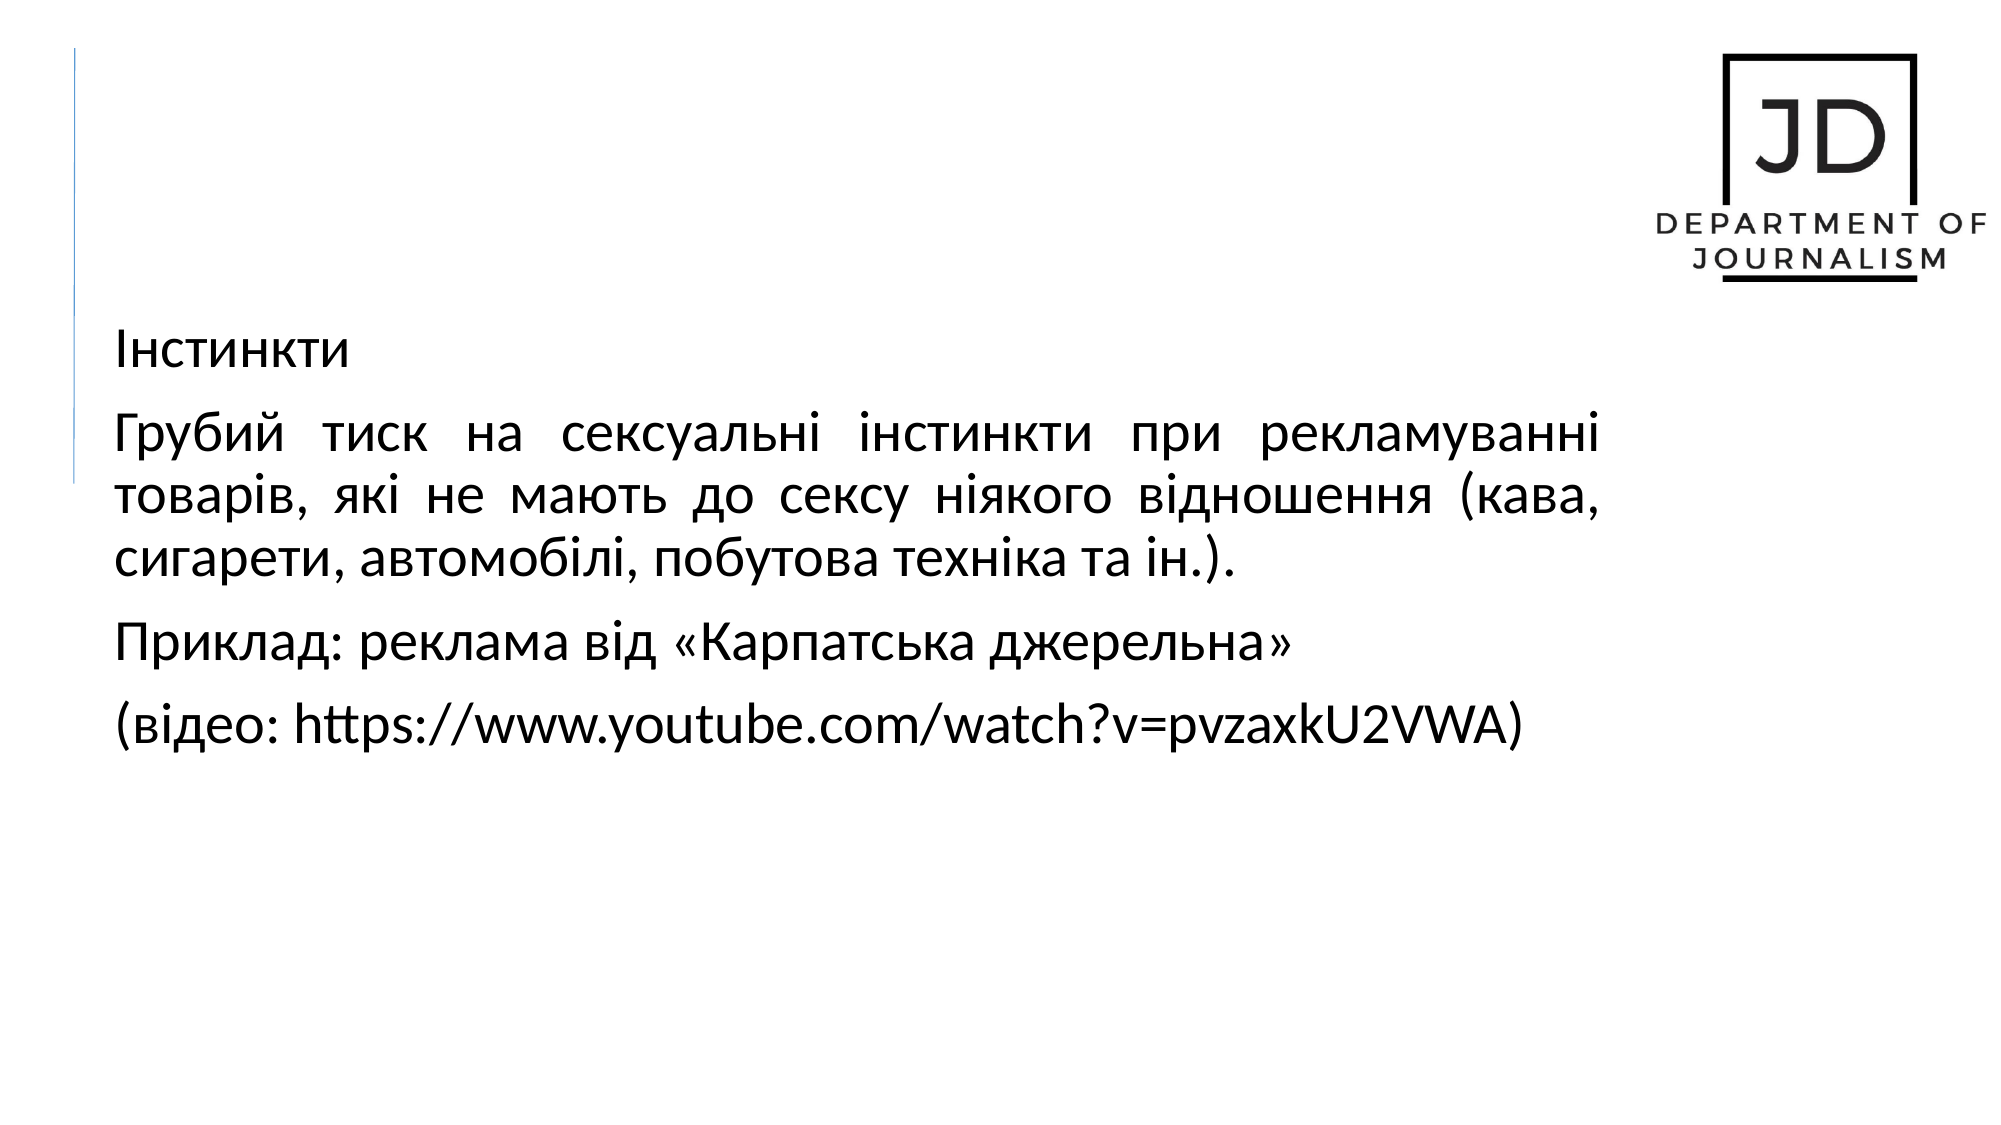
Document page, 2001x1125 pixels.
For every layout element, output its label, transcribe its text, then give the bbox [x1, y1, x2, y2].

list Інстинкти Грубий тиск на сексуальні інстинкти при рекламуванні товарів, які не мають до сексу ніякого відношення (кава, сигарети, автомобілі, побутова техніка та ін.). Приклад: реклама від «Карпатська джерельна» (відео: https://www.youtube.com/watch?v=pvzaxkU2VWA) [99, 309, 1617, 1096]
picture [1641, 0, 2000, 358]
